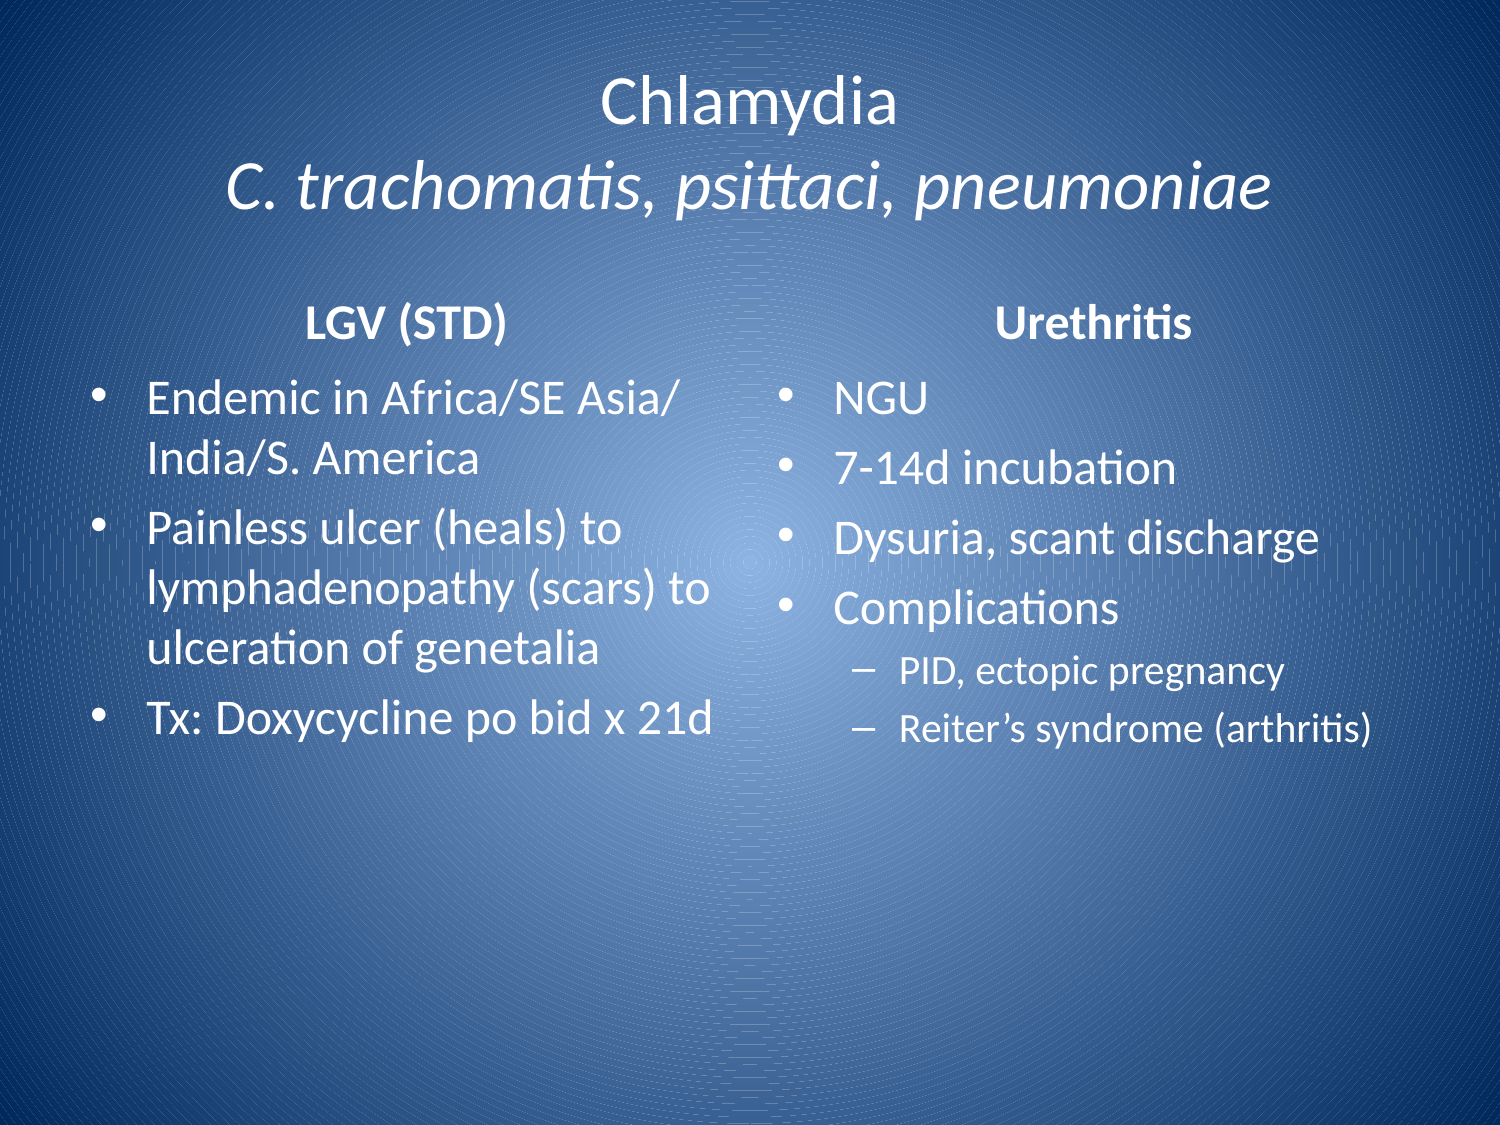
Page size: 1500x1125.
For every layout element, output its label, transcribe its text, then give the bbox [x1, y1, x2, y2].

list NGU 7-14d incubation Dysuria, scant discharge Complications PID, ectopic pregnancy Reiter’s syndrome (arthritis) [761, 356, 1425, 1005]
list LGV (STD) [75, 251, 738, 356]
list Endemic in Africa/SE Asia/ India/S. America Painless ulcer (heals) to lymphadenopathy (scars) to ulceration of genetalia Tx: Doxycycline po bid x 21d [75, 356, 738, 1005]
title Chlamydia C. trachomatis, psittaci, pneumoniae [75, 45, 1425, 233]
list Urethritis [761, 251, 1425, 356]
